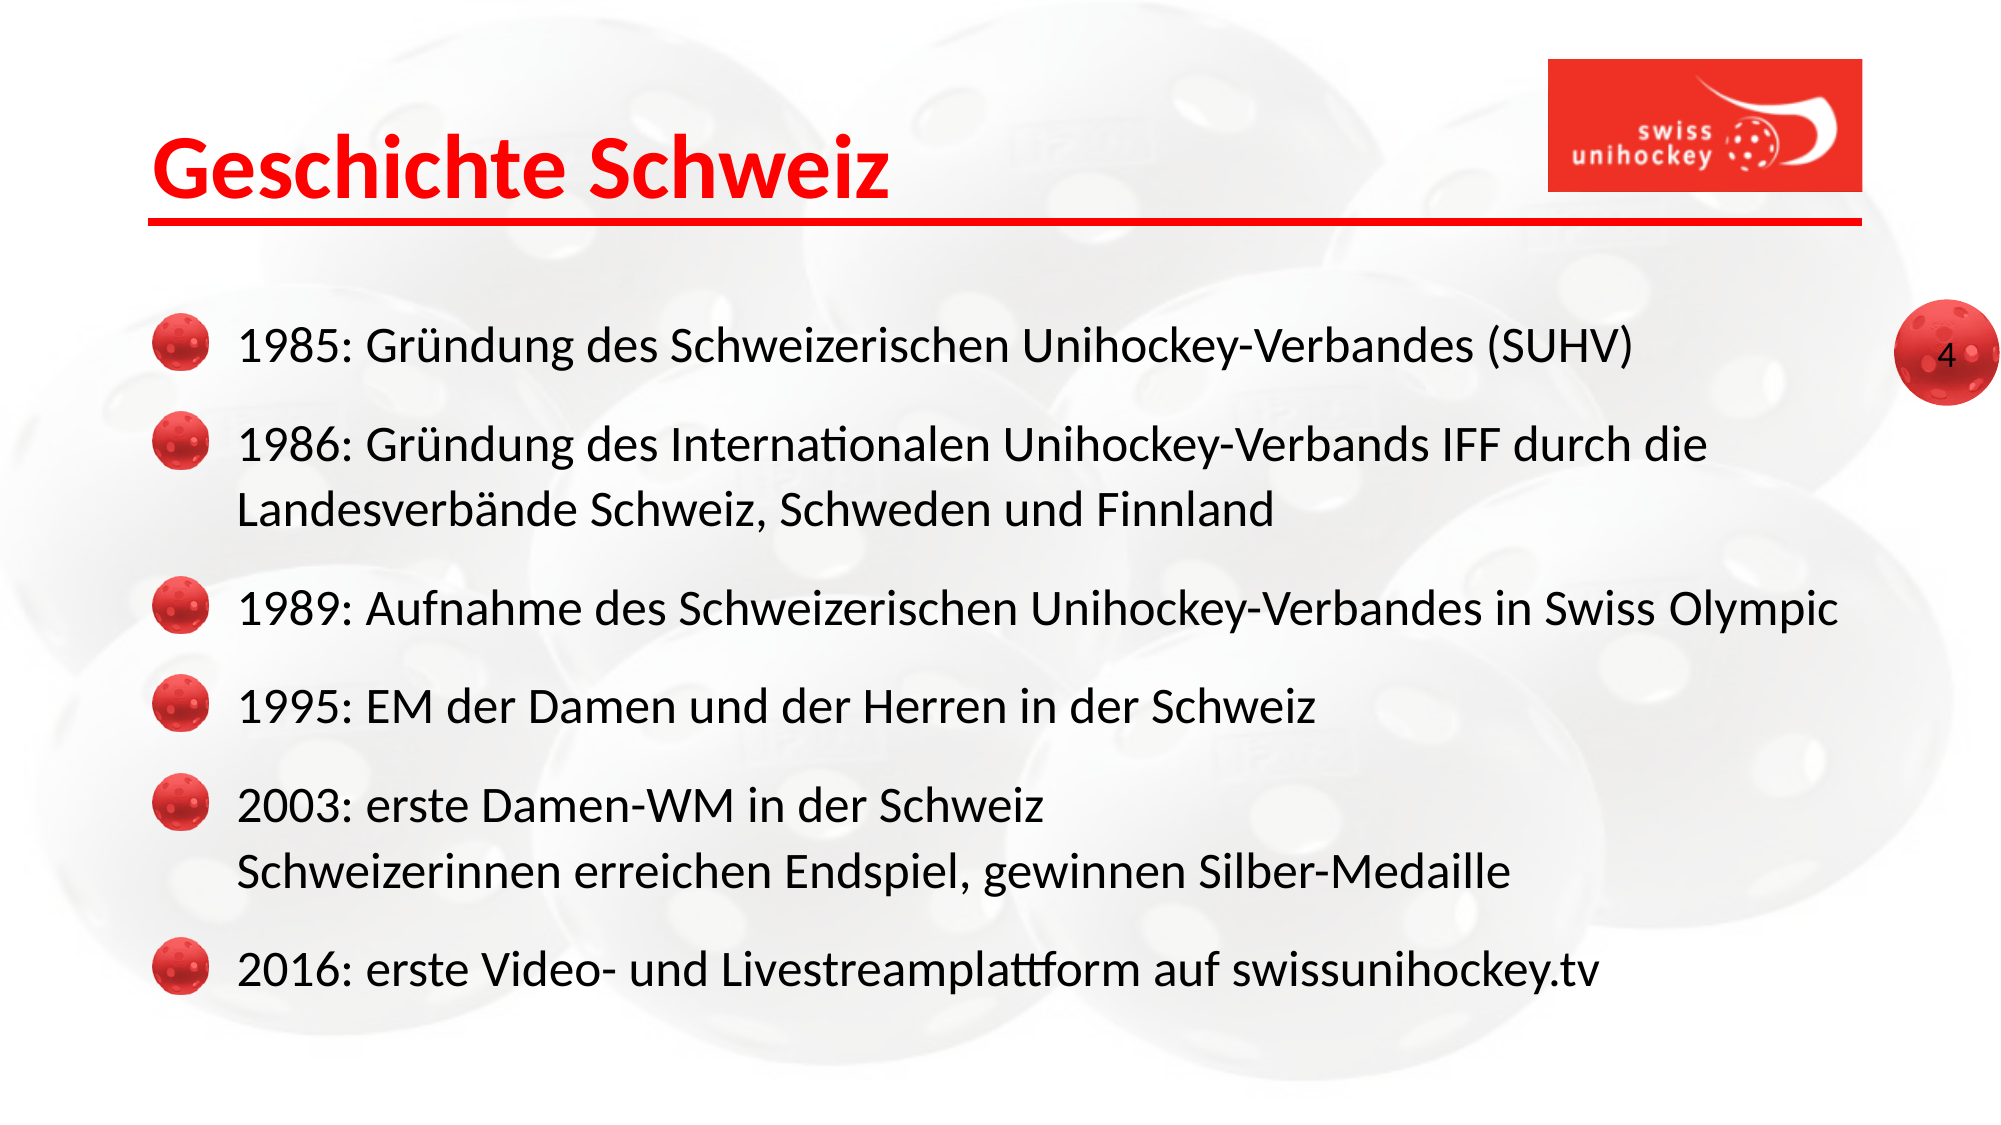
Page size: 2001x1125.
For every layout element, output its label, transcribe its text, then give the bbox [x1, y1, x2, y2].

picture [152, 411, 209, 470]
slide_number 4 [1894, 299, 2000, 406]
picture [152, 576, 209, 634]
picture [152, 937, 209, 995]
title Geschichte Schweiz [137, 59, 1863, 278]
picture [152, 313, 209, 371]
list 1985: Gründung des Schweizerischen Unihockey-Verbandes (SUHV) 1986: Gründung des Internationalen Unihockey-Verbands IFF durch die Landesverbände Schweiz, Schweden und Finnland 1989: Aufnahme des Schweizerischen Unihockey-Verbandes in Swiss Olympic 1995: EM der Damen und der Herren in der Schweiz 2003: erste Damen-WM in der Schweiz Schweizerinnen erreichen Endspiel, gewinnen Silber-Medaille 2016: erste Video- und Livestreamplattform auf swissunihockey.tv [137, 299, 1863, 1014]
picture [152, 773, 209, 831]
picture [152, 674, 209, 732]
